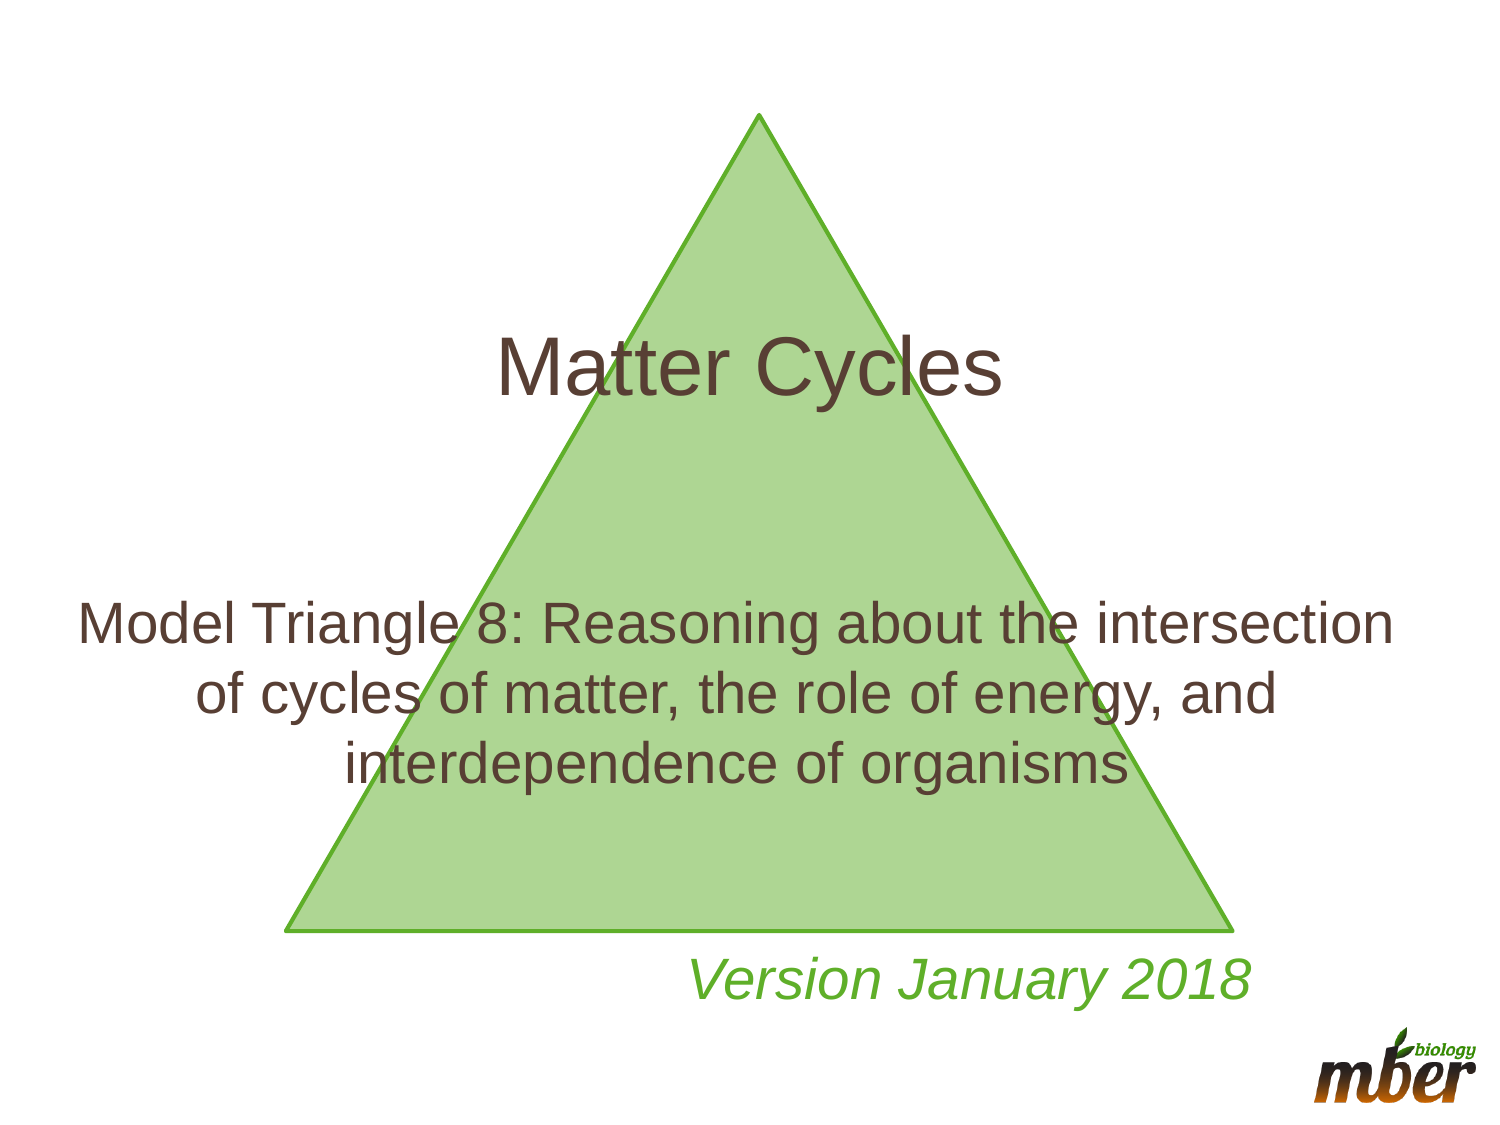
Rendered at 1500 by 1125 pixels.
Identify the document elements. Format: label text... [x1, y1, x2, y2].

picture [1314, 1026, 1476, 1103]
text_box [488, 483, 1030, 577]
title Matter Cycles [112, 241, 1388, 483]
text_box [284, 866, 1235, 934]
text_box [683, 112, 835, 241]
text_box Version January 2018 [624, 934, 1315, 1027]
subtitle Model Triangle 8: Reasoning about the intersection of cycles of matter, the role of energy, and interdependence of organisms [45, 577, 1430, 866]
